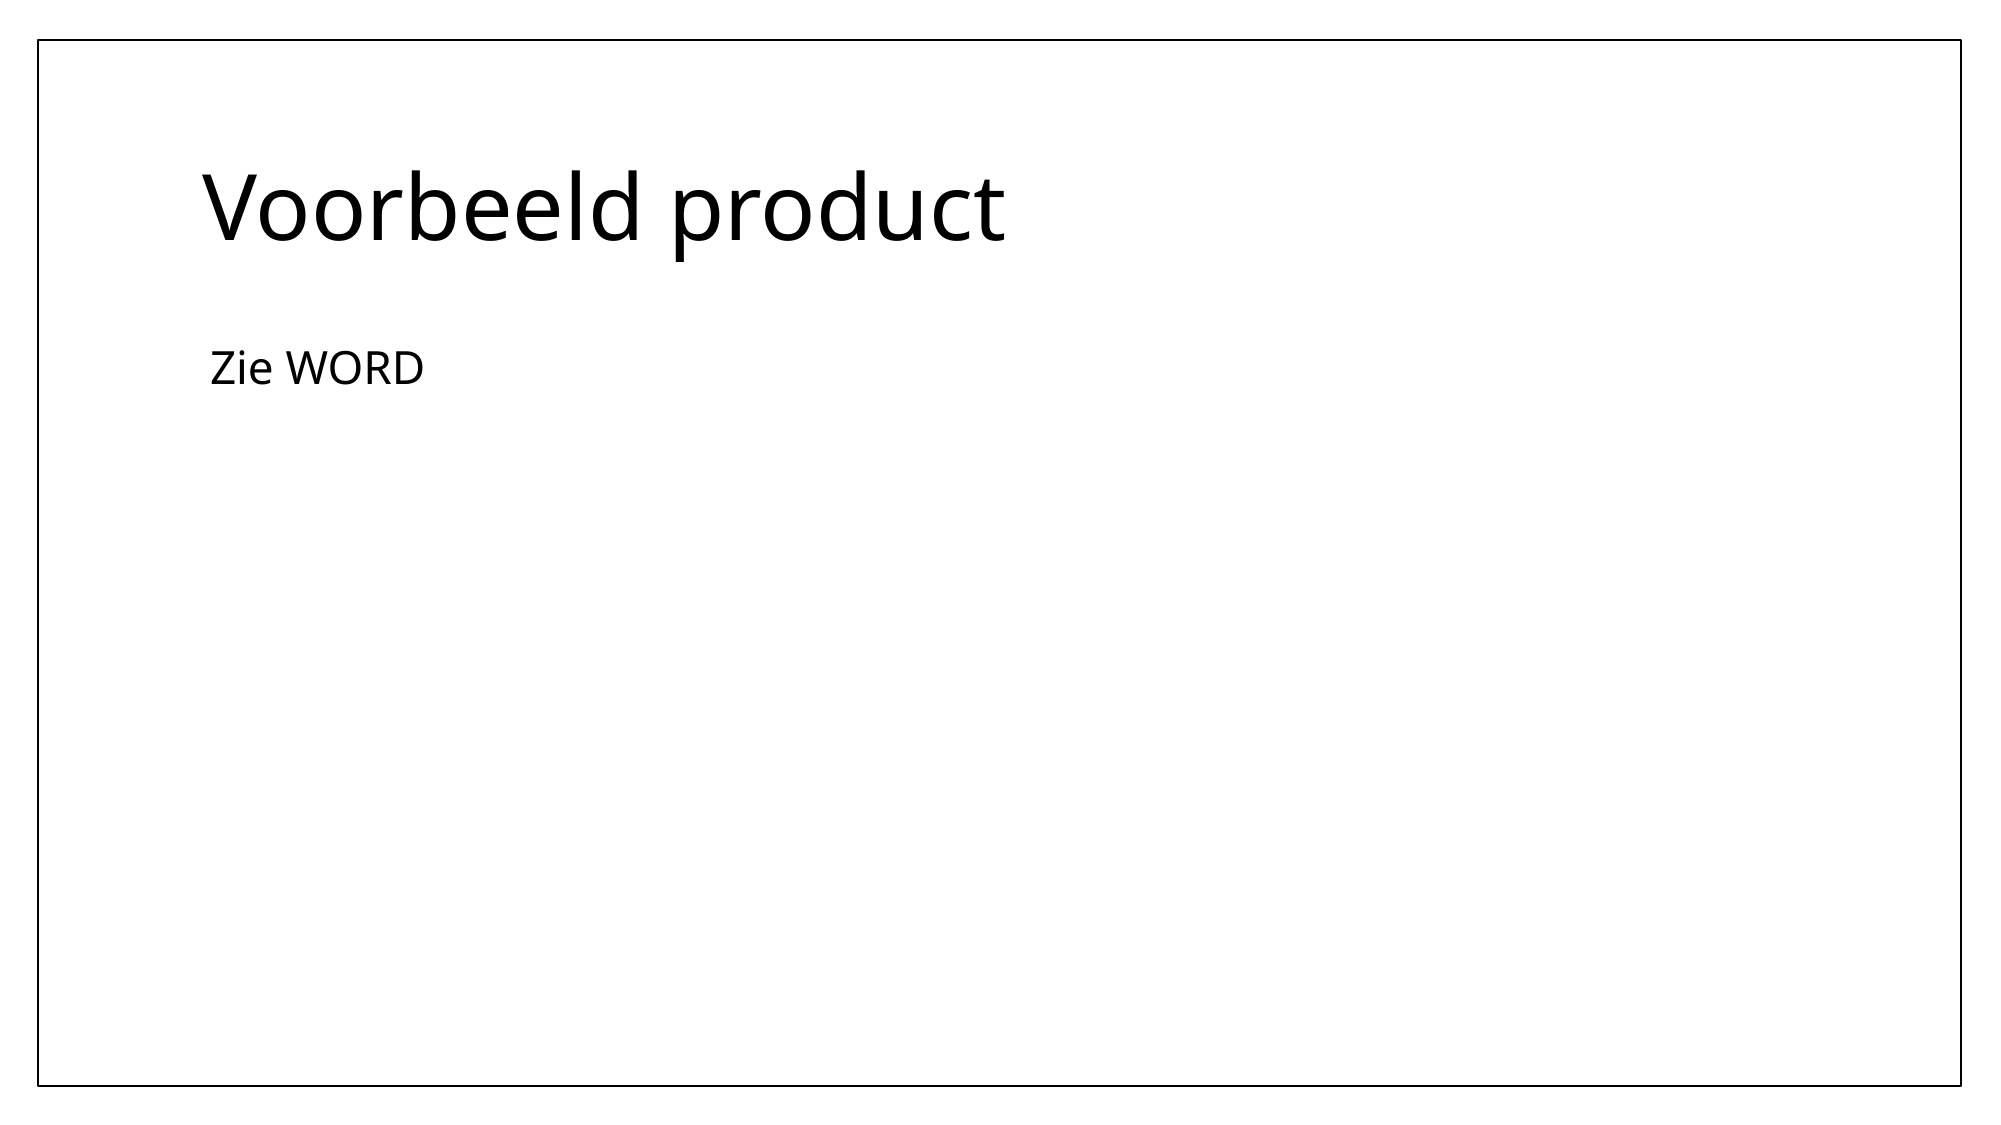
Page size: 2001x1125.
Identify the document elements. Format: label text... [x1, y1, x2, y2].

title Voorbeeld product [187, 99, 1808, 323]
list Zie WORD [187, 337, 1808, 1000]
